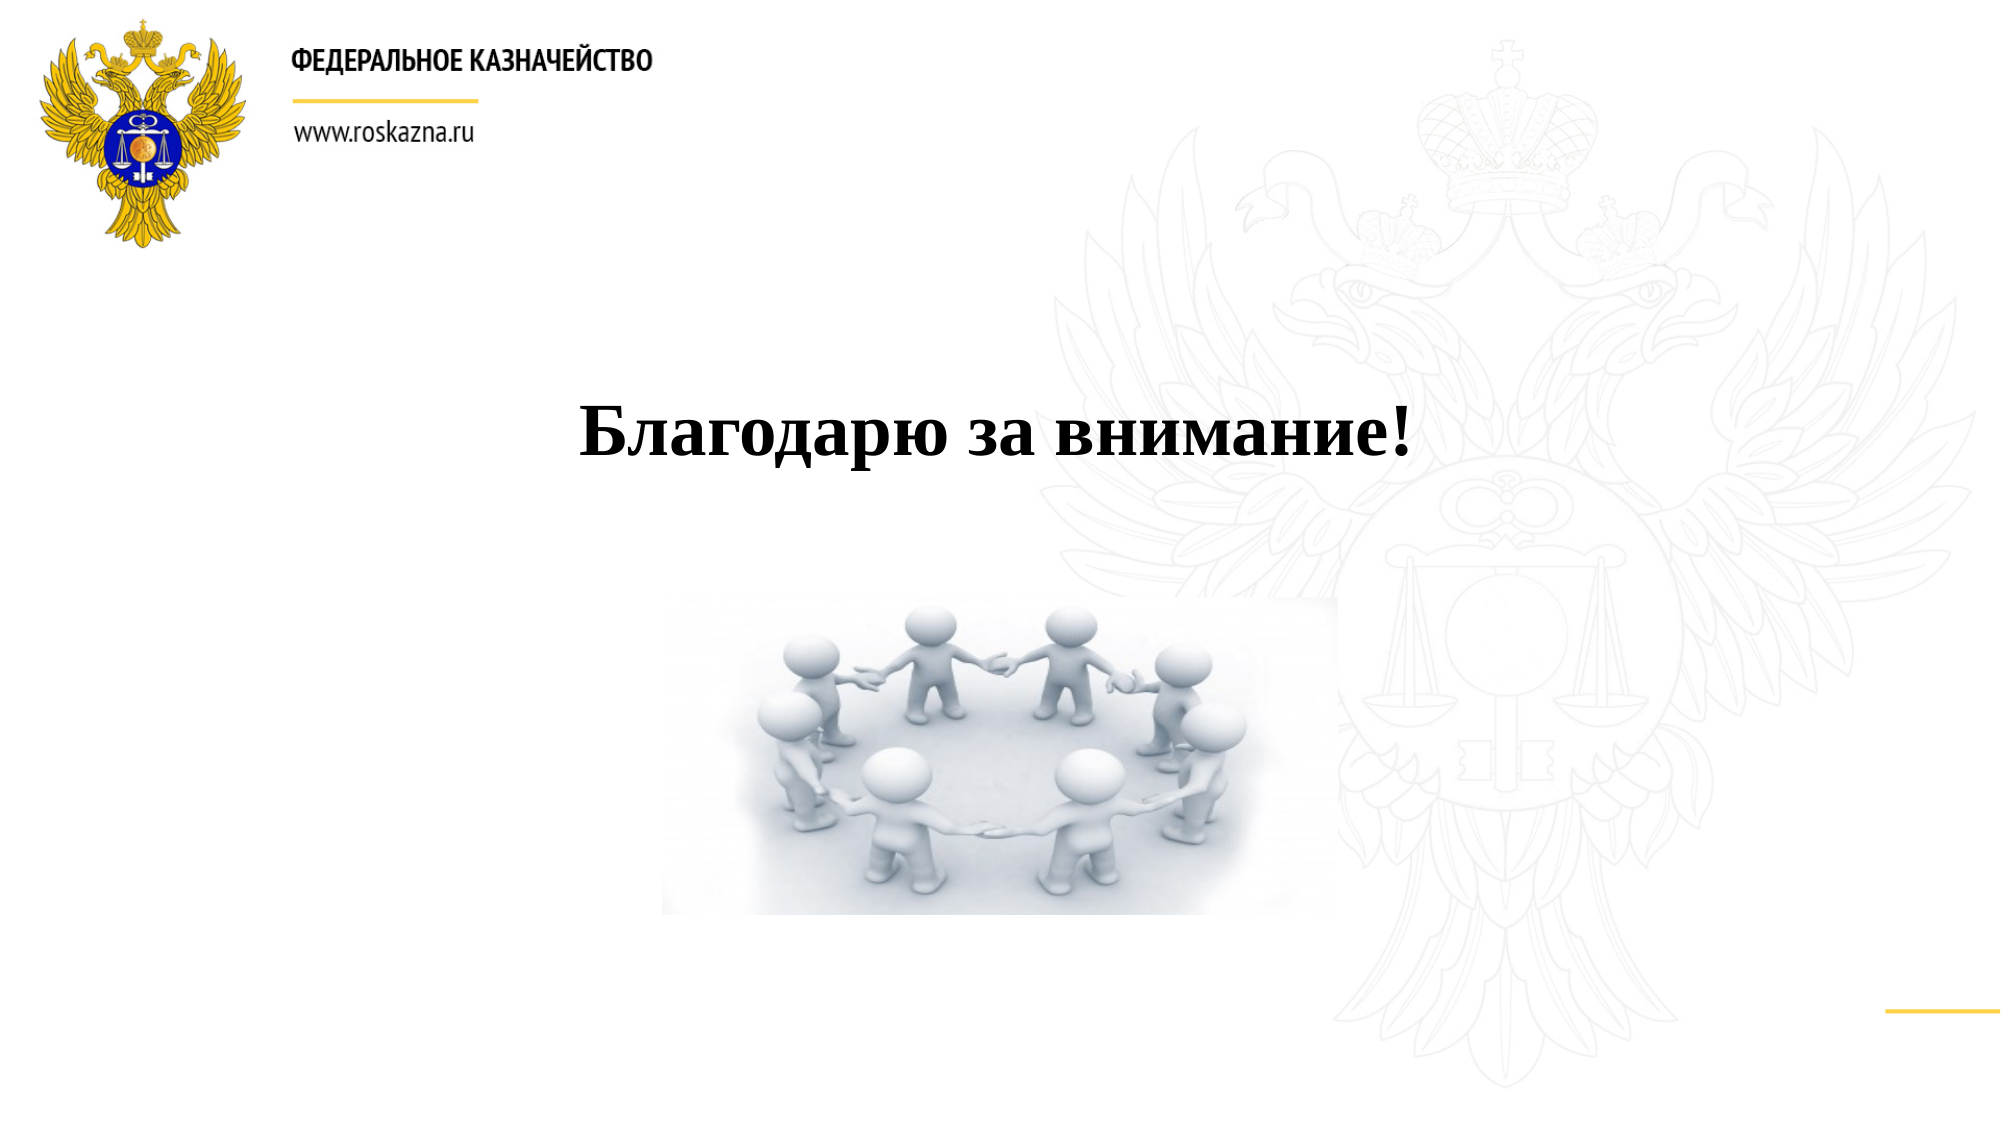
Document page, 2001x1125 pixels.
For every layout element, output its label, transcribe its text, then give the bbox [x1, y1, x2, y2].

text_box Благодарю за внимание! [577, 385, 1423, 504]
picture [0, 0, 2001, 1125]
